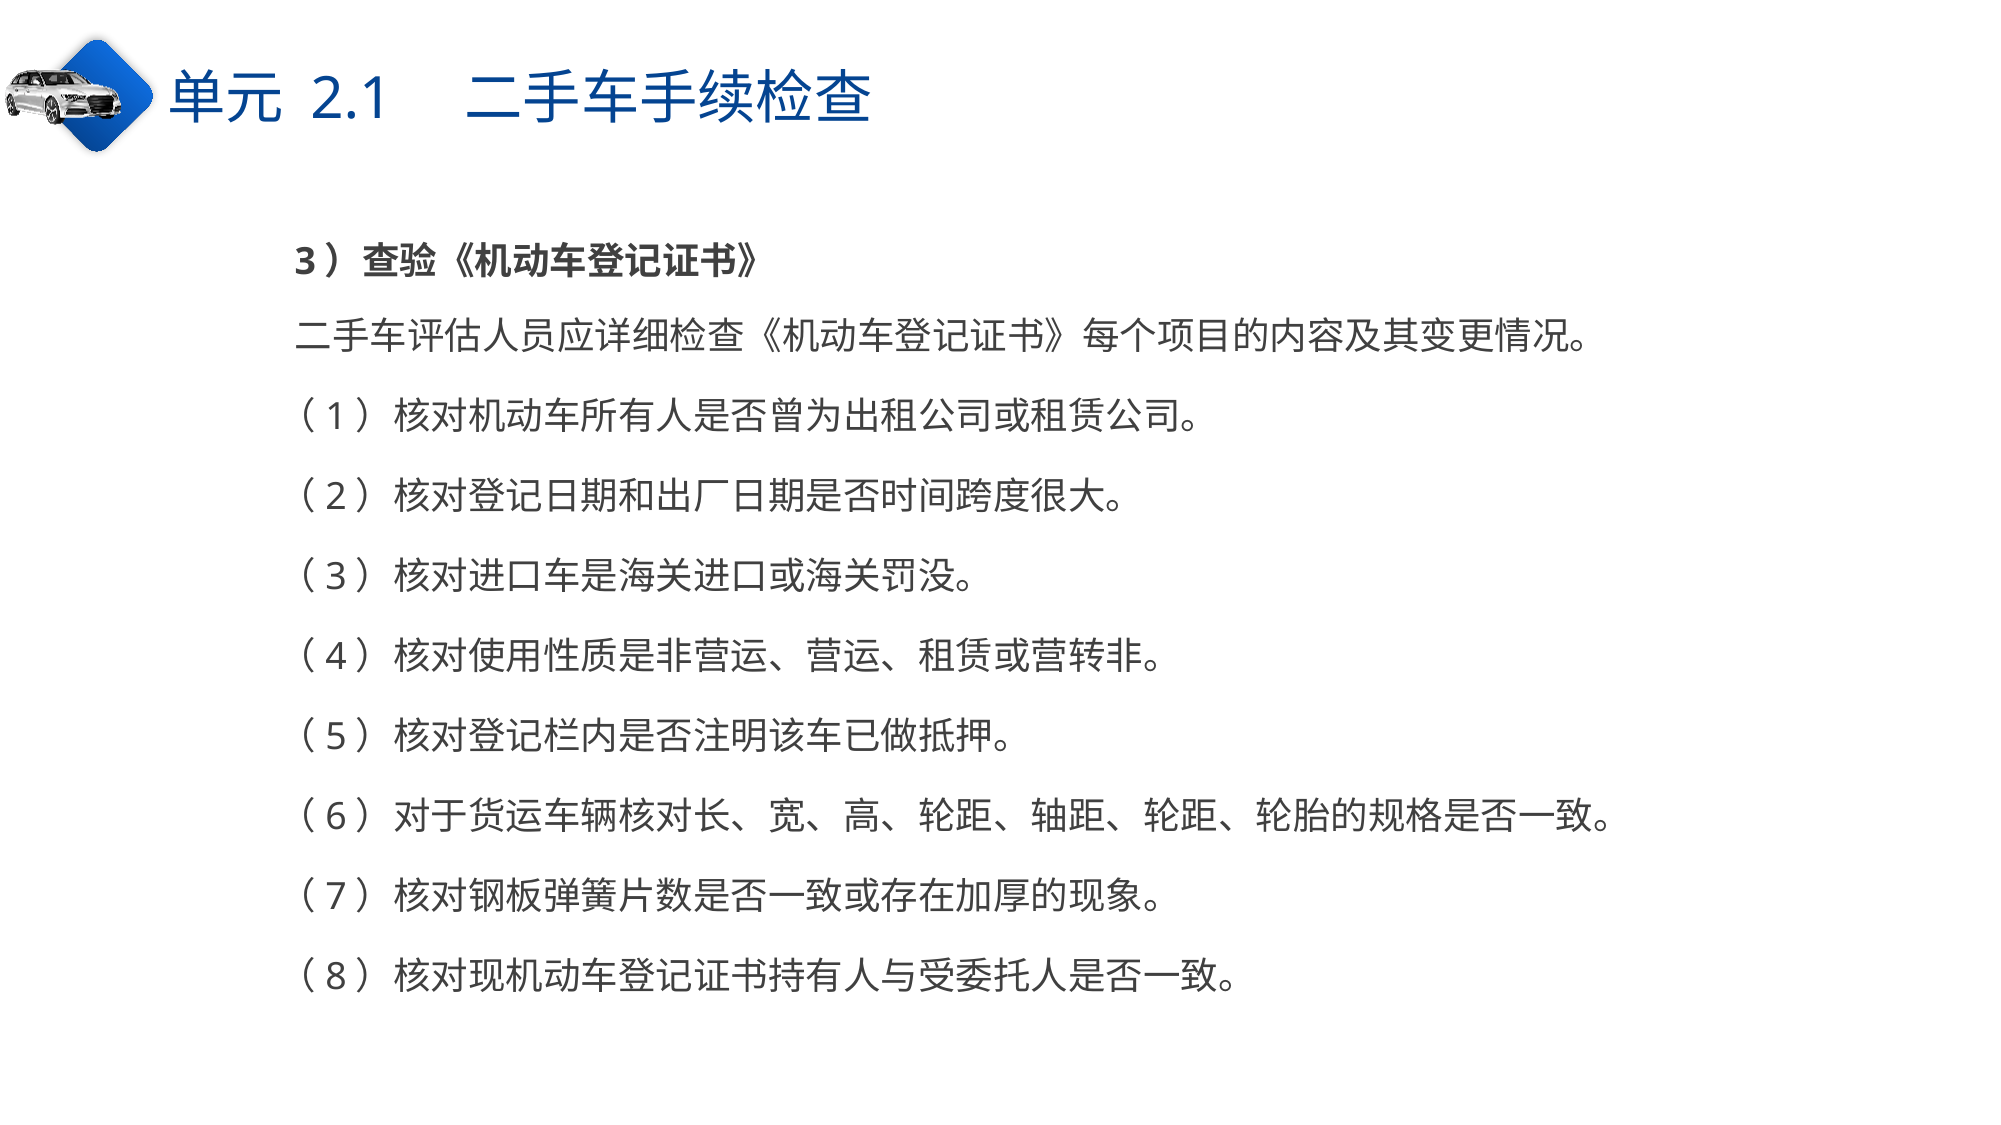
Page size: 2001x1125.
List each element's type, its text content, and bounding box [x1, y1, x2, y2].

text_box 单元 2.1 二手车手续检查 [152, 52, 888, 138]
text_box 3）查验《机动车登记证书》 [204, 207, 1000, 290]
picture [0, 31, 125, 157]
text_box 二手车评估人员应详细检查《机动车登记证书》每个项目的内容及其变更情况。 （1）核对机动车所有人是否曾为出租公司或租赁公司。 （2）核对登记日期和出厂日期是否时间跨度很大。 （3）核对进口车是海关进口或海关罚没。 （4）核对使用性质是非营运、营运、租赁或营转非。 （5）核对登记栏内是否注明该车已做抵押。 （6）对于货运车辆核对长、宽、高、轮距、轴距、轮距、轮胎的规格是否一致。 （7）核对钢板弹簧片数是否一致或存在加厚的现象。 （8）核对现机动车登记证书持有人与受委托人是否一致。 [204, 282, 1800, 1005]
